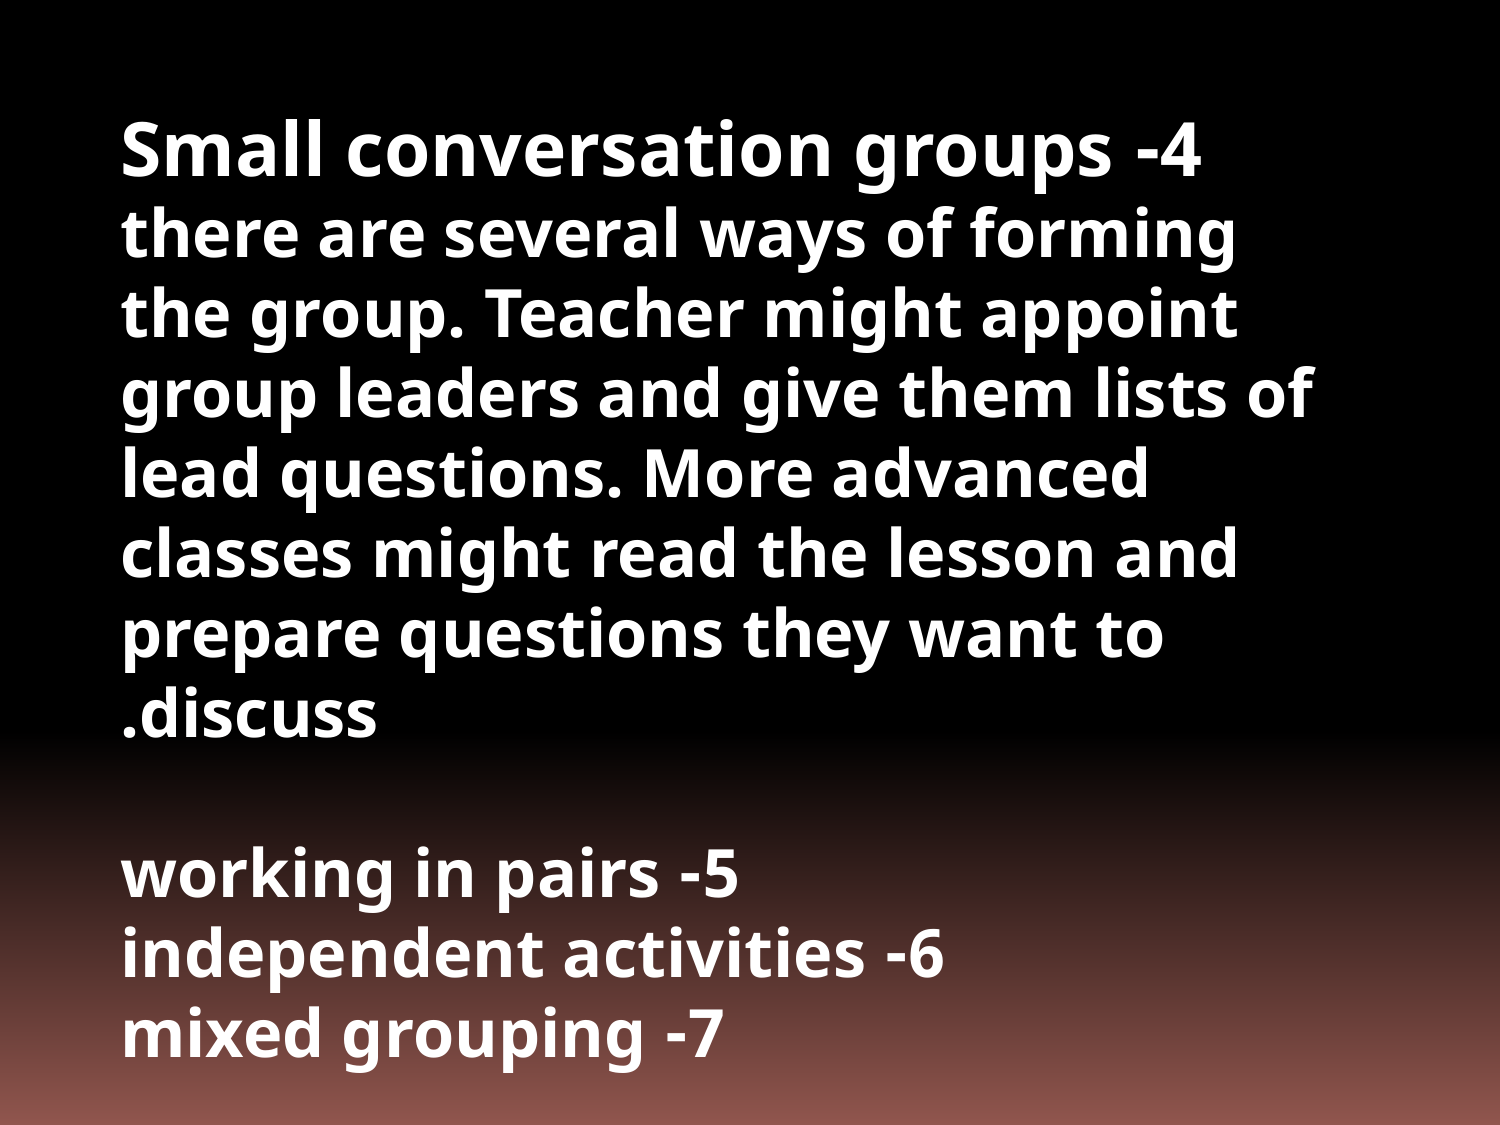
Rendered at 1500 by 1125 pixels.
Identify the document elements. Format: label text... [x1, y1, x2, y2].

text_box 4- Small conversation groups there are several ways of forming the group. Teacher might appoint group leaders and give them lists of lead questions. More advanced classes might read the lesson and prepare questions they want to discuss. 5- working in pairs 6- independent activities 7- mixed grouping [105, 93, 1360, 1078]
